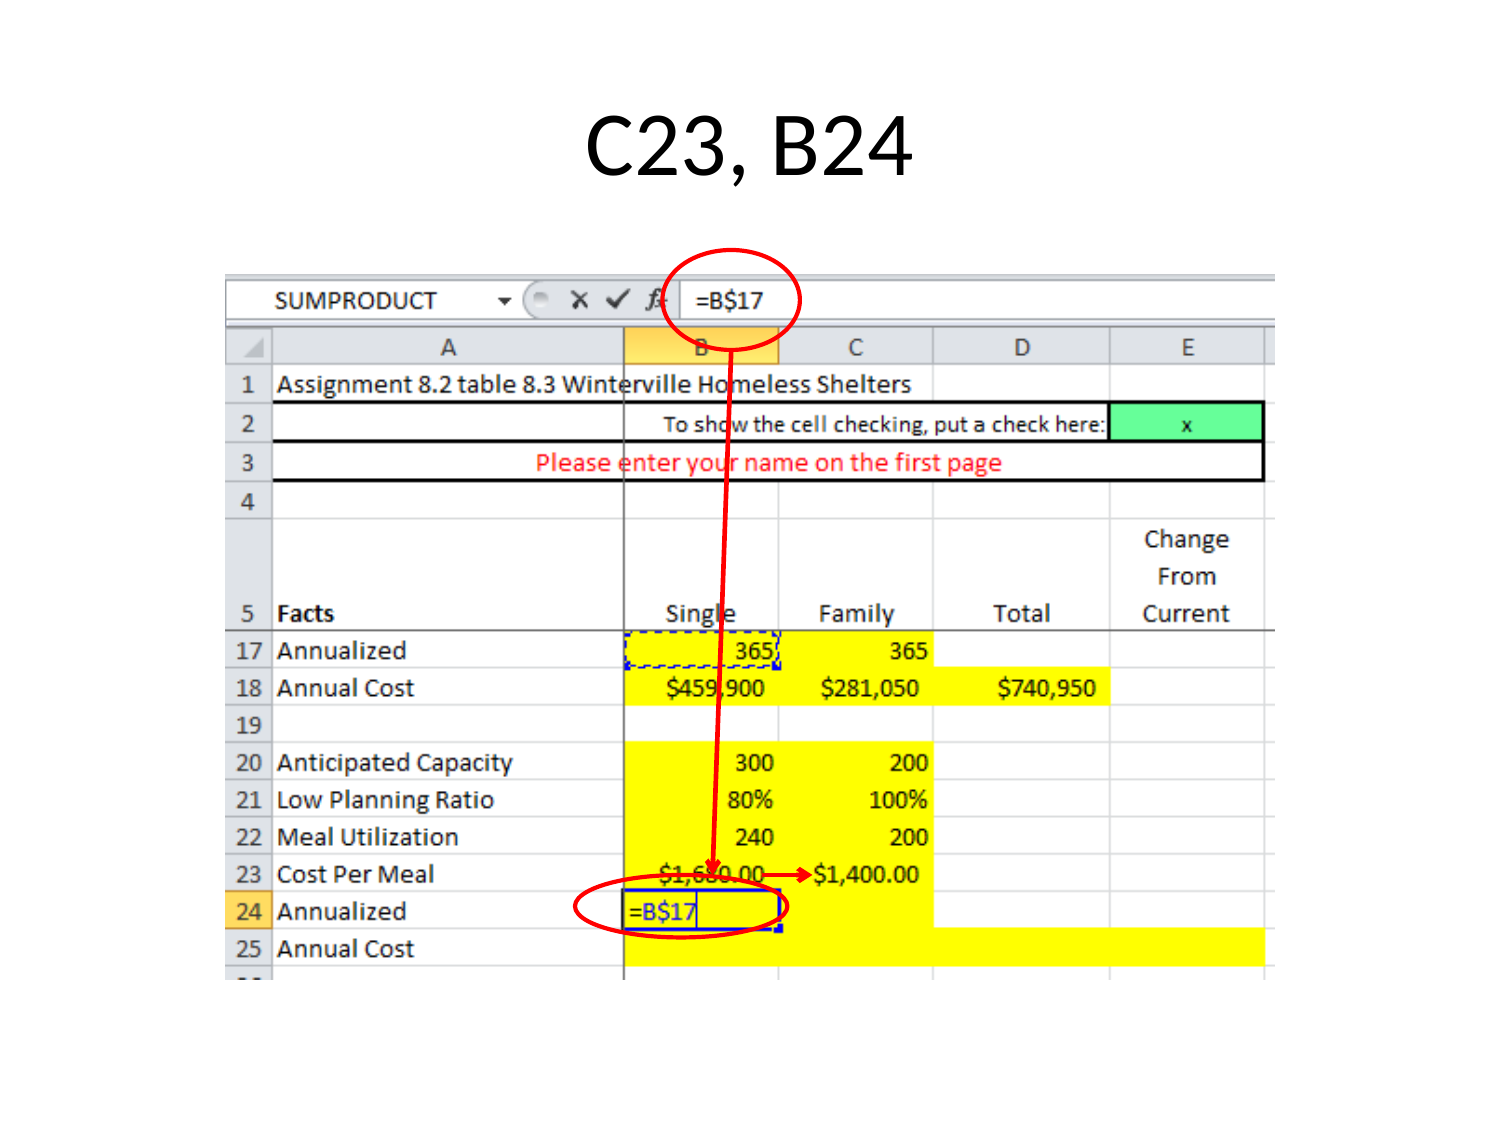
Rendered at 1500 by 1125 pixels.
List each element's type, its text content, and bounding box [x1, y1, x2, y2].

title C23, B24 [75, 45, 1425, 233]
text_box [712, 349, 732, 876]
text_box [670, 247, 792, 273]
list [224, 274, 1276, 981]
